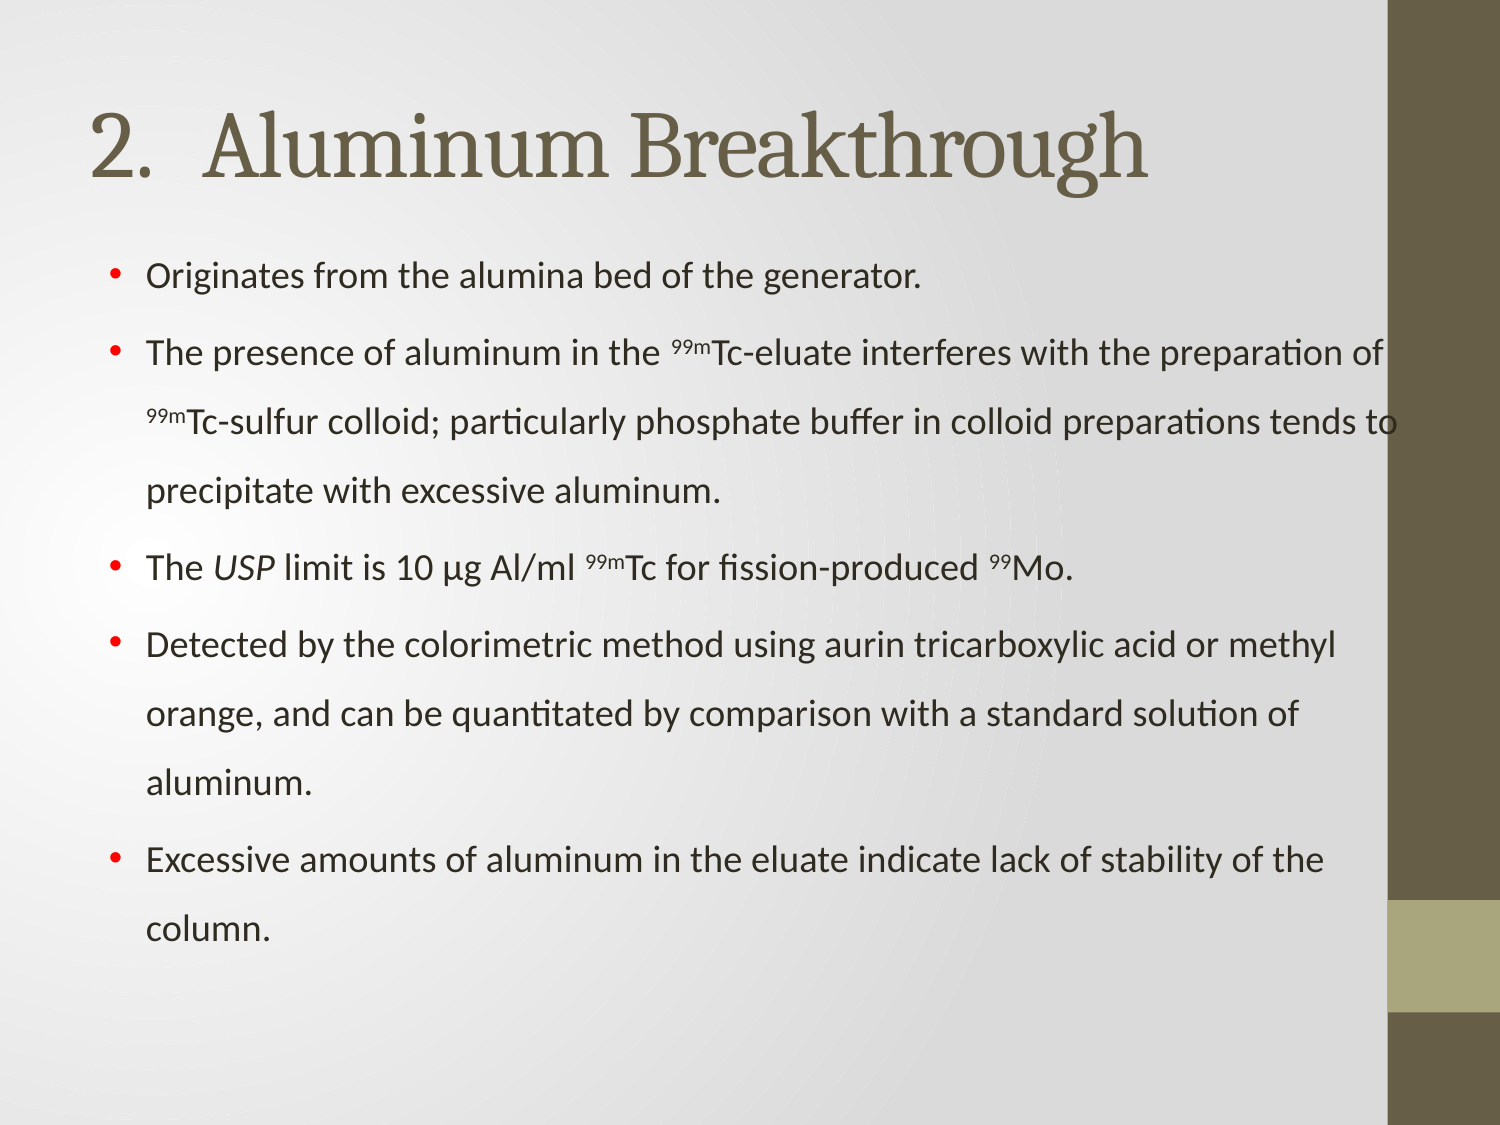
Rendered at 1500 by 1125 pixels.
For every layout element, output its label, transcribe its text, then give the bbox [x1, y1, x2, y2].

list Originates from the alumina bed of the generator. The presence of aluminum in the 99mTc-eluate interferes with the preparation of 99mTc-sulfur colloid; particularly phosphate buffer in colloid preparations tends to precipitate with excessive aluminum. The USP limit is 10 µg Al/ml 99mTc for fission-produced 99Mo. Detected by the colorimetric method using aurin tricarboxylic acid or methyl orange, and can be quantitated by comparison with a standard solution of aluminum. Excessive amounts of aluminum in the eluate indicate lack of stability of the column. [74, 219, 1426, 963]
title Aluminum Breakthrough [75, 45, 1325, 219]
